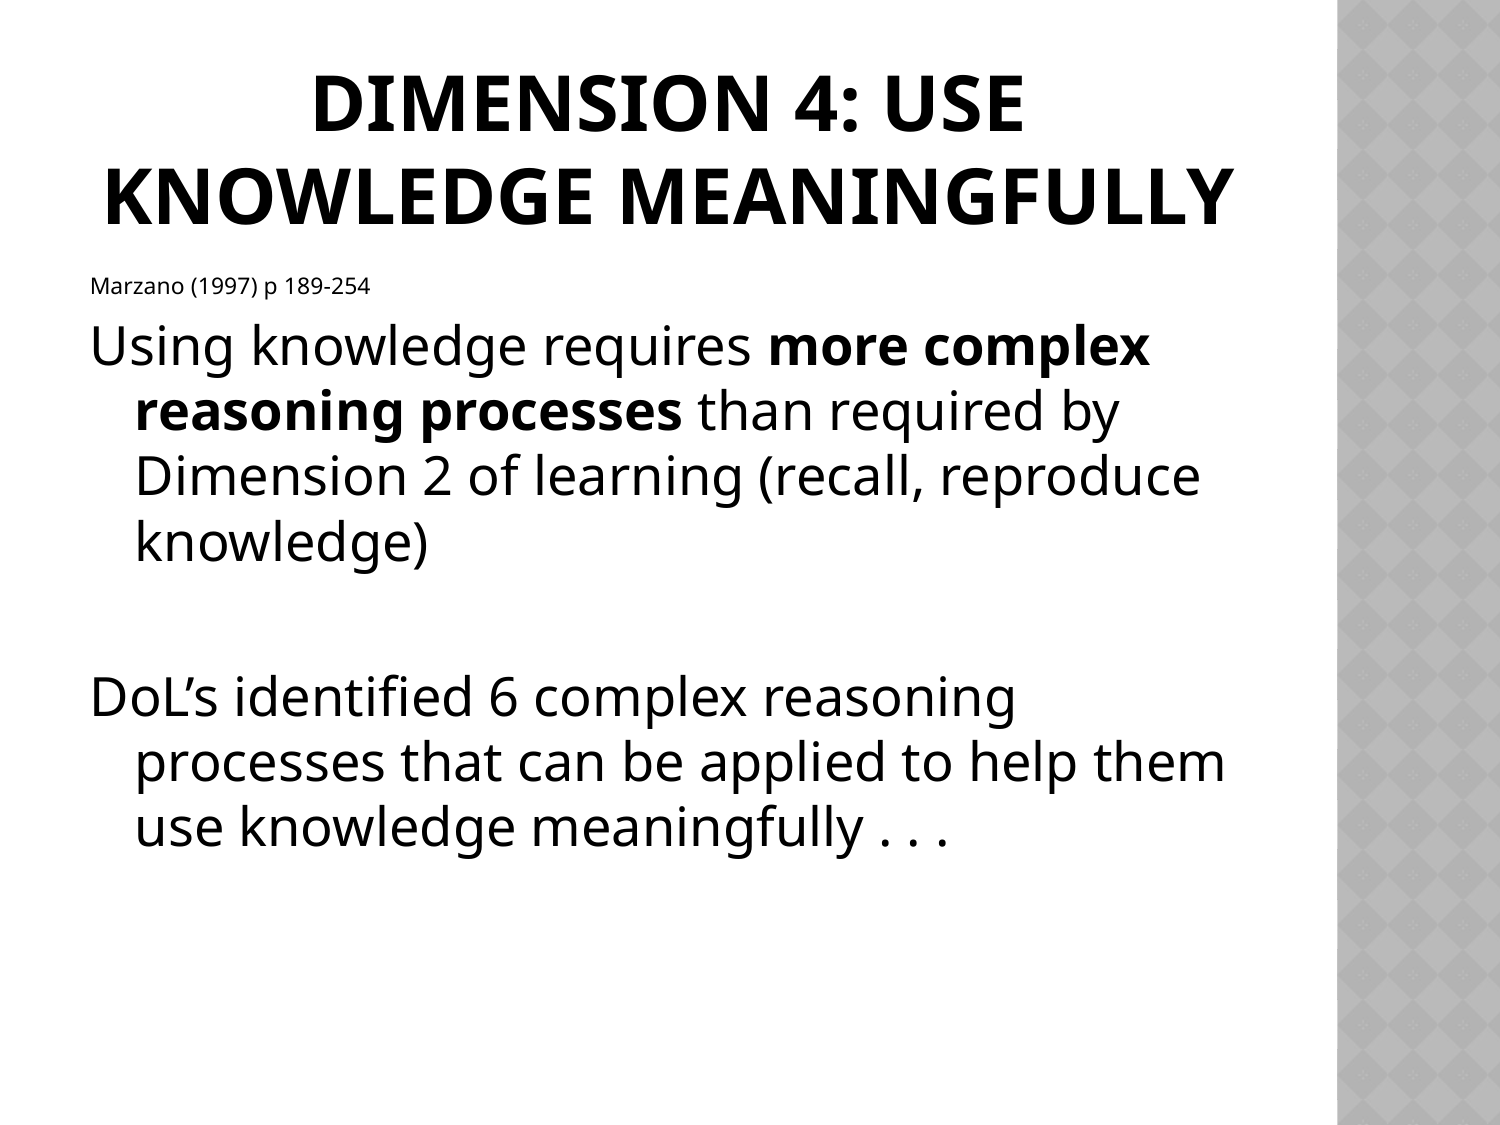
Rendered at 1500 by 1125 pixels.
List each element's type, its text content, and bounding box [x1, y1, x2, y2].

title Dimension 4: use knowledge meaningfully [75, 52, 1263, 240]
list Marzano (1997) p 189-254 Using knowledge requires more complex reasoning processes than required by Dimension 2 of learning (recall, reproduce knowledge) DoL’s identified 6 complex reasoning processes that can be applied to help them use knowledge meaningfully . . . [75, 264, 1263, 1059]
